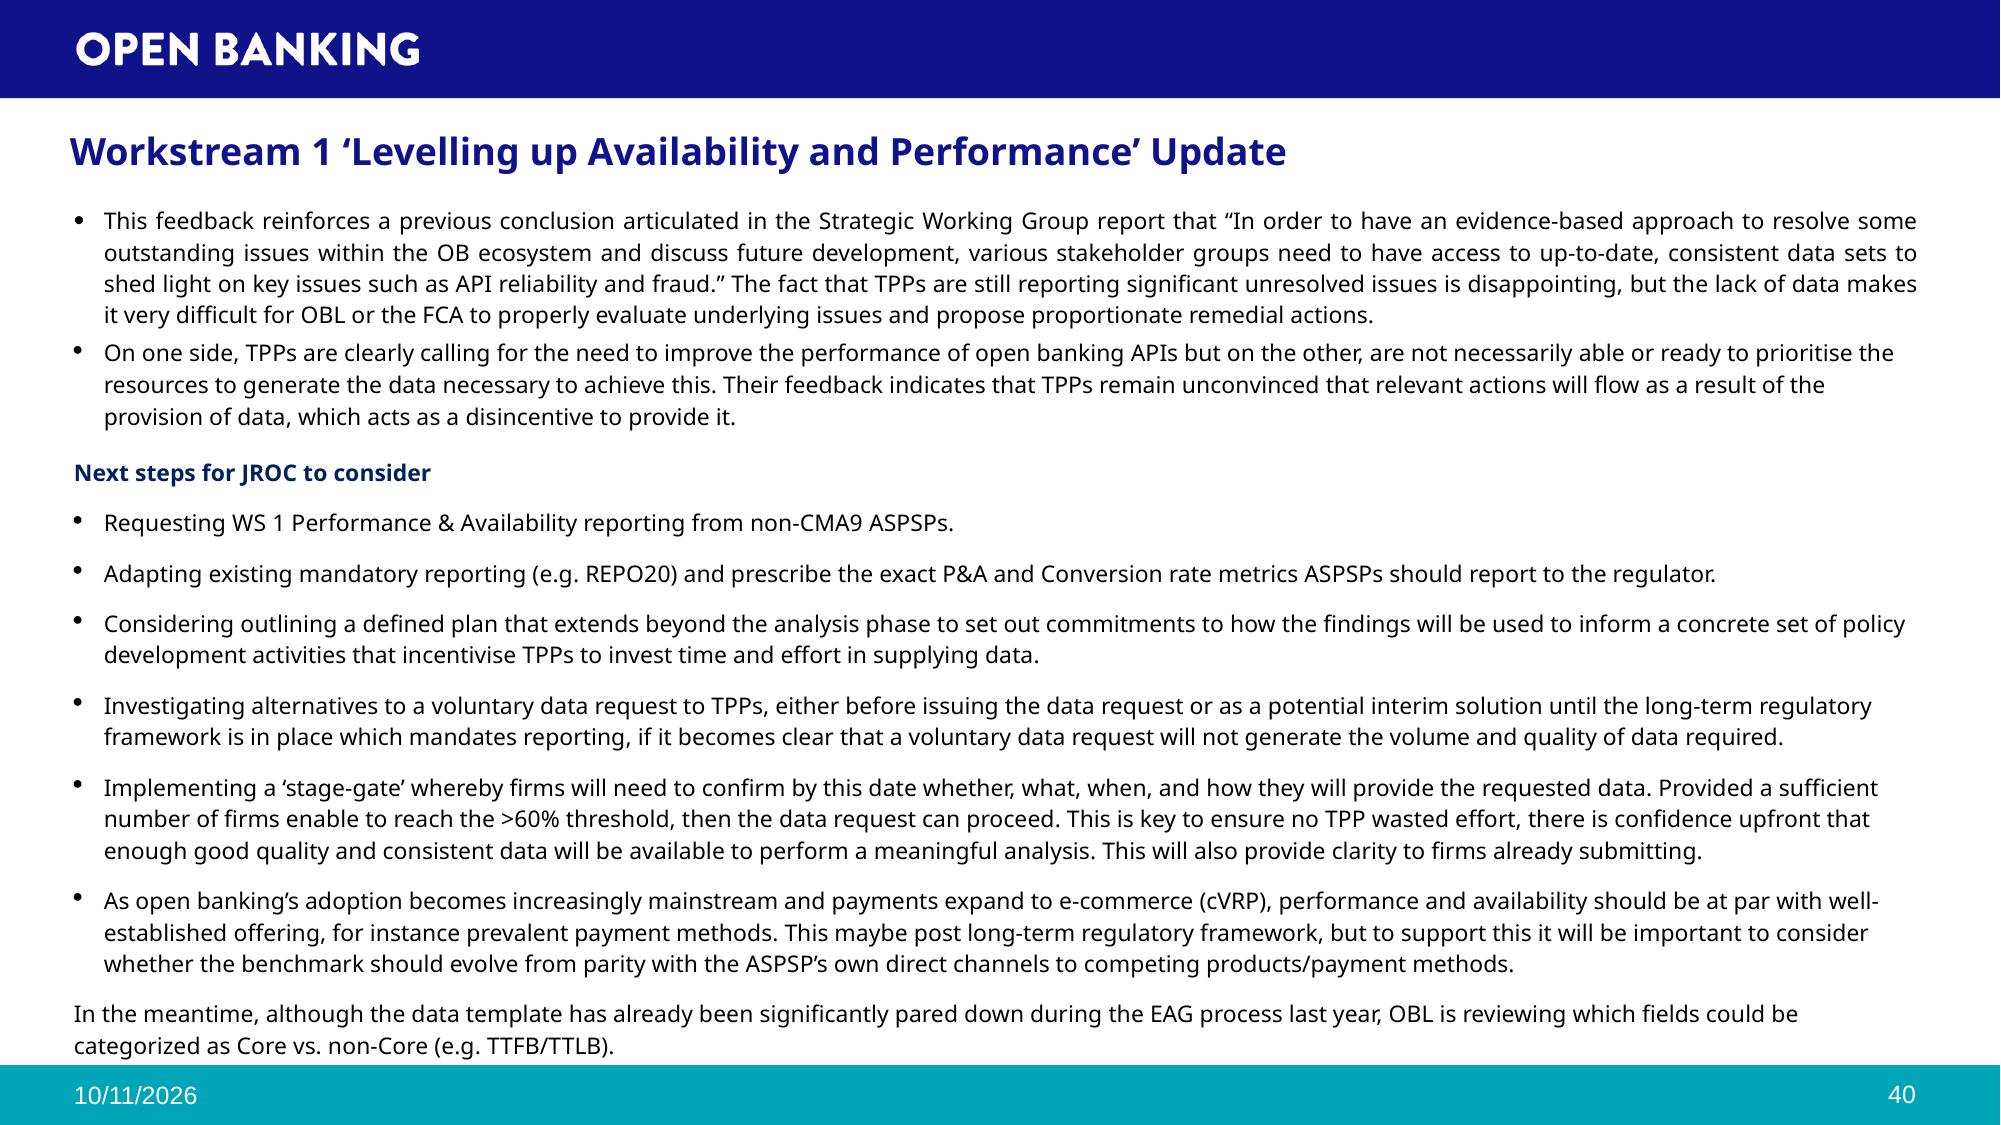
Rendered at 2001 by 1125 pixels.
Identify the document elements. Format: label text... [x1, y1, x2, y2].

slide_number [59, 1065, 509, 1125]
slide_number 40 [1412, 1064, 1932, 1124]
title Workstream 1 ‘Levelling up Availability and Performance’ Update [54, 125, 1629, 207]
list This feedback reinforces a previous conclusion articulated in the Strategic Working Group report that “In order to have an evidence-based approach to resolve some outstanding issues within the OB ecosystem and discuss future development, various stakeholder groups need to have access to up-to-date, consistent data sets to shed light on key issues such as API reliability and fraud.” The fact that TPPs are still reporting significant unresolved issues is disappointing, but the lack of data makes it very difficult for OBL or the FCA to properly evaluate underlying issues and propose proportionate remedial actions. On one side, TPPs are clearly calling for the need to improve the performance of open banking APIs but on the other, are not necessarily able or ready to prioritise the resources to generate the data necessary to achieve this. Their feedback indicates that TPPs remain unconvinced that relevant actions will flow as a result of the provision of data, which acts as a disincentive to provide it. Next steps for JROC to consider Requesting WS 1 Performance & Availability reporting from non-CMA9 ASPSPs. Adapting existing mandatory reporting (e.g. REPO20) and prescribe the exact P&A and Conversion rate metrics ASPSPs should report to the regulator. Considering outlining a defined plan that extends beyond the analysis phase to set out commitments to how the findings will be used to inform a concrete set of policy development activities that incentivise TPPs to invest time and effort in supplying data. Investigating alternatives to a voluntary data request to TPPs, either before issuing the data request or as a potential interim solution until the long-term regulatory framework is in place which mandates reporting, if it becomes clear that a voluntary data request will not generate the volume and quality of data required. Implementing a ‘stage-gate’ whereby firms will need to confirm by this date whether, what, when, and how they will provide the requested data. Provided a sufficient number of firms enable to reach the >60% threshold, then the data request can proceed. This is key to ensure no TPP wasted effort, there is confidence upfront that enough good quality and consistent data will be available to perform a meaningful analysis. This will also provide clarity to firms already submitting. As open banking’s adoption becomes increasingly mainstream and payments expand to e-commerce (cVRP), performance and availability should be at par with well-established offering, for instance prevalent payment methods. This maybe post long-term regulatory framework, but to support this it will be important to consider whether the benchmark should evolve from parity with the ASPSP’s own direct channels to competing products/payment methods. In the meantime, although the data template has already been significantly pared down during the EAG process last year, OBL is reviewing which fields could be categorized as Core vs. non-Core (e.g. TTFB/TTLB). [59, 194, 1936, 1064]
picture [43, 0, 452, 99]
footer [662, 1064, 1338, 1124]
